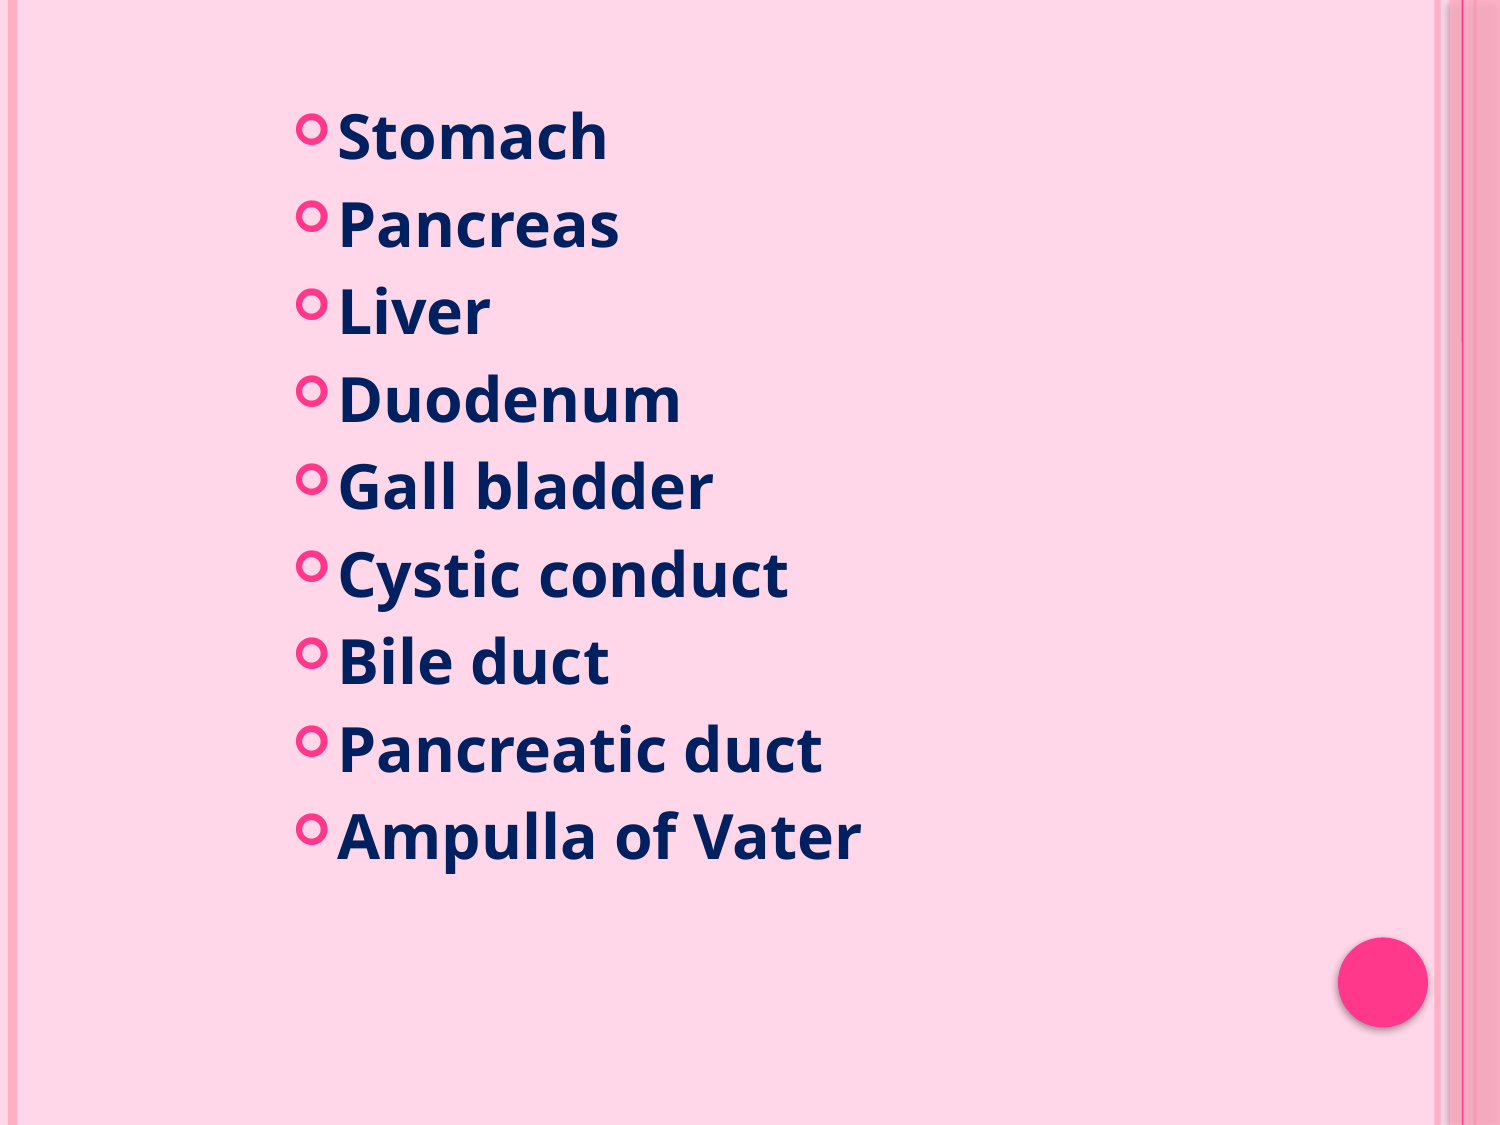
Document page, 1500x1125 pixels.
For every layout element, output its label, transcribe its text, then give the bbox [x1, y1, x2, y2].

list Stomach Pancreas Liver Duodenum Gall bladder Cystic conduct Bile duct Pancreatic duct Ampulla of Vater [277, 90, 1300, 1062]
